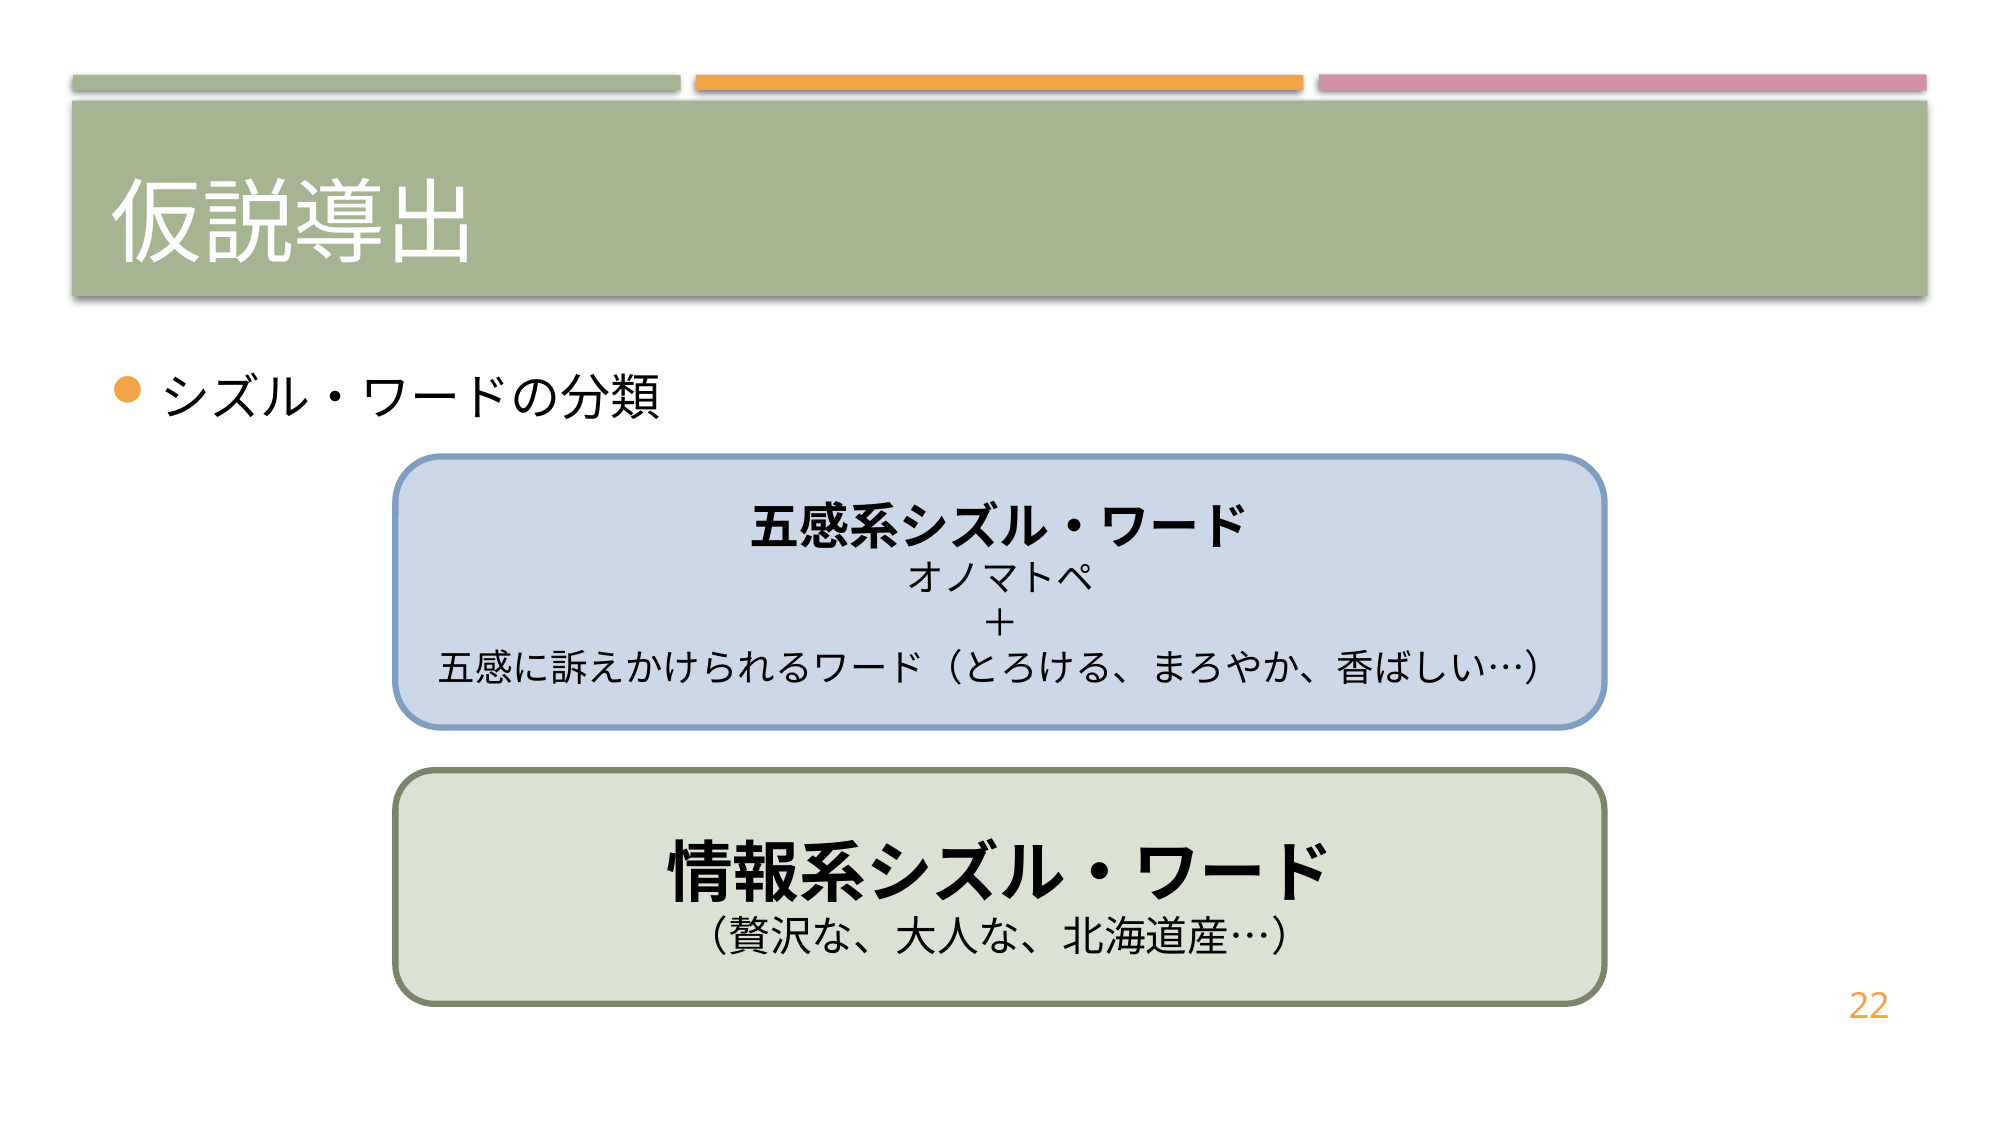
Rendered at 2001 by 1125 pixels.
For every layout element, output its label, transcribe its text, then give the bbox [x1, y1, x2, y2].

title 仮説導出 [95, 115, 1905, 282]
slide_number 22 [1732, 977, 1905, 1037]
list シズル・ワードの分類 [95, 357, 1905, 962]
text_box 情報系シズル・ワード （贅沢な、大人な、北海道産…） [393, 768, 1607, 1006]
text_box 五感系シズル・ワード オノマトペ ＋ 五感に訴えかけられるワード（とろける、まろやか、香ばしい…） [393, 454, 1607, 730]
